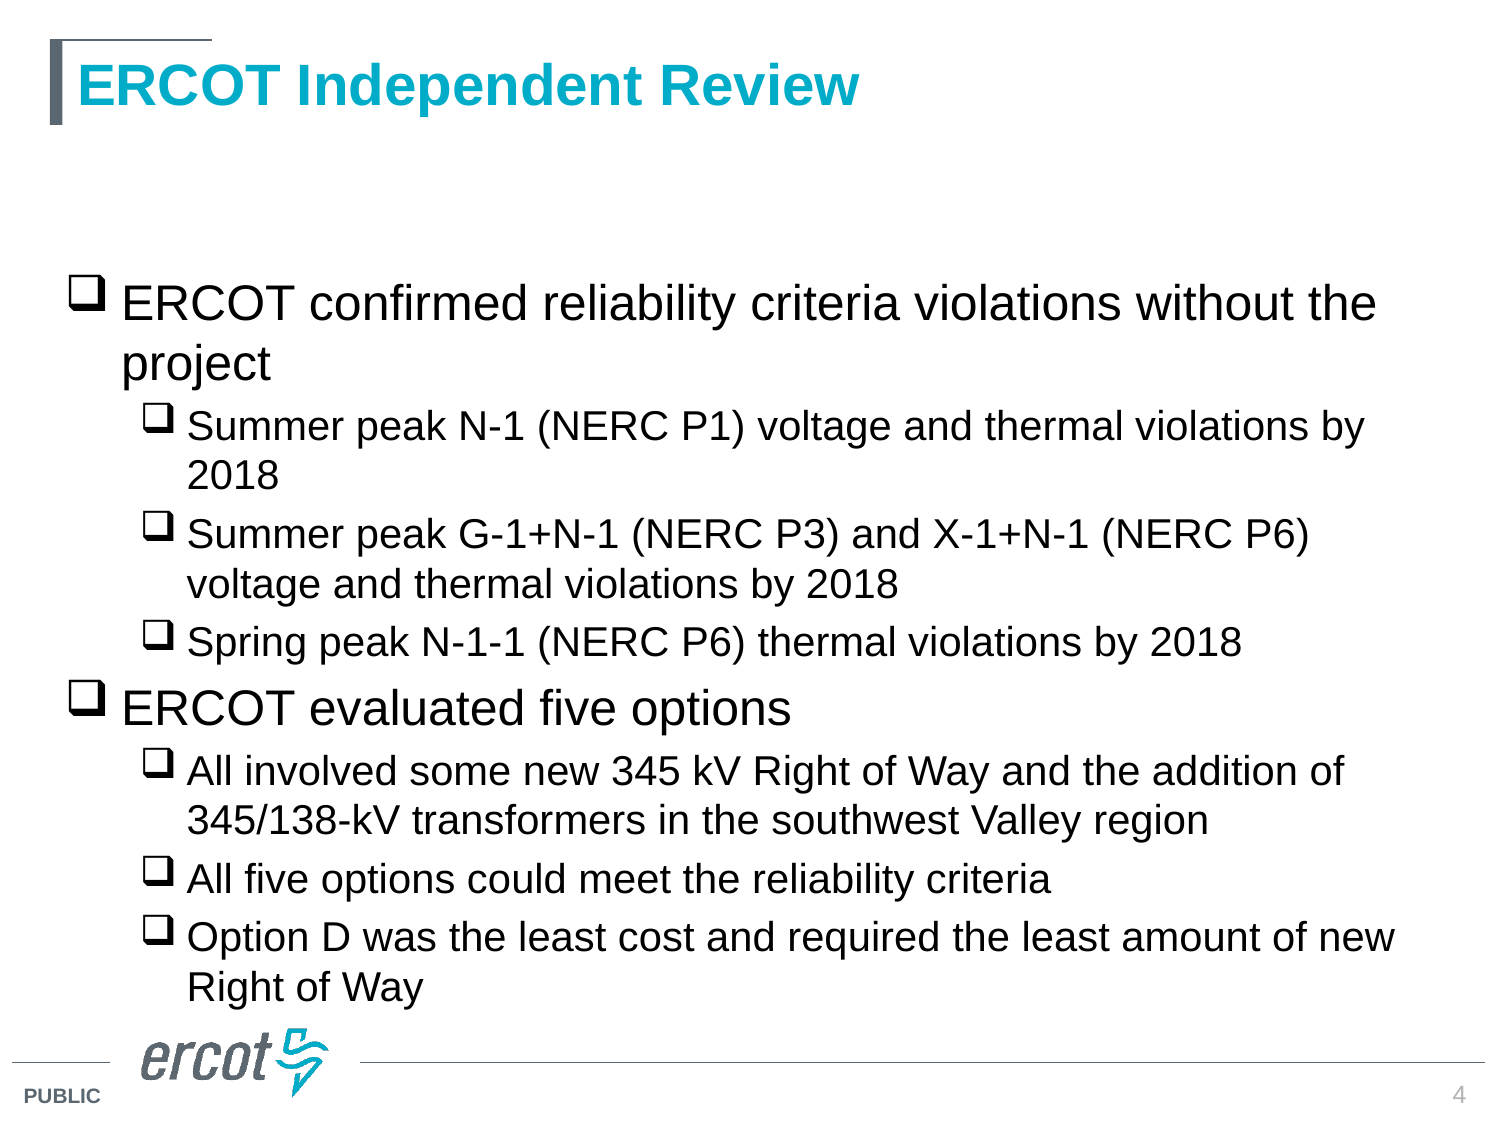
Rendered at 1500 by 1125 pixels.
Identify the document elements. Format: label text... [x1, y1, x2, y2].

title ERCOT Independent Review [62, 39, 1450, 228]
slide_number 4 [1437, 1076, 1475, 1112]
list ERCOT confirmed reliability criteria violations without the project Summer peak N-1 (NERC P1) voltage and thermal violations by 2018 Summer peak G-1+N-1 (NERC P3) and X-1+N-1 (NERC P6) voltage and thermal violations by 2018 Spring peak N-1-1 (NERC P6) thermal violations by 2018 ERCOT evaluated five options All involved some new 345 kV Right of Way and the addition of 345/138-kV transformers in the southwest Valley region All five options could meet the reliability criteria Option D was the least cost and required the least amount of new Right of Way [50, 262, 1450, 972]
picture [137, 1024, 332, 1100]
